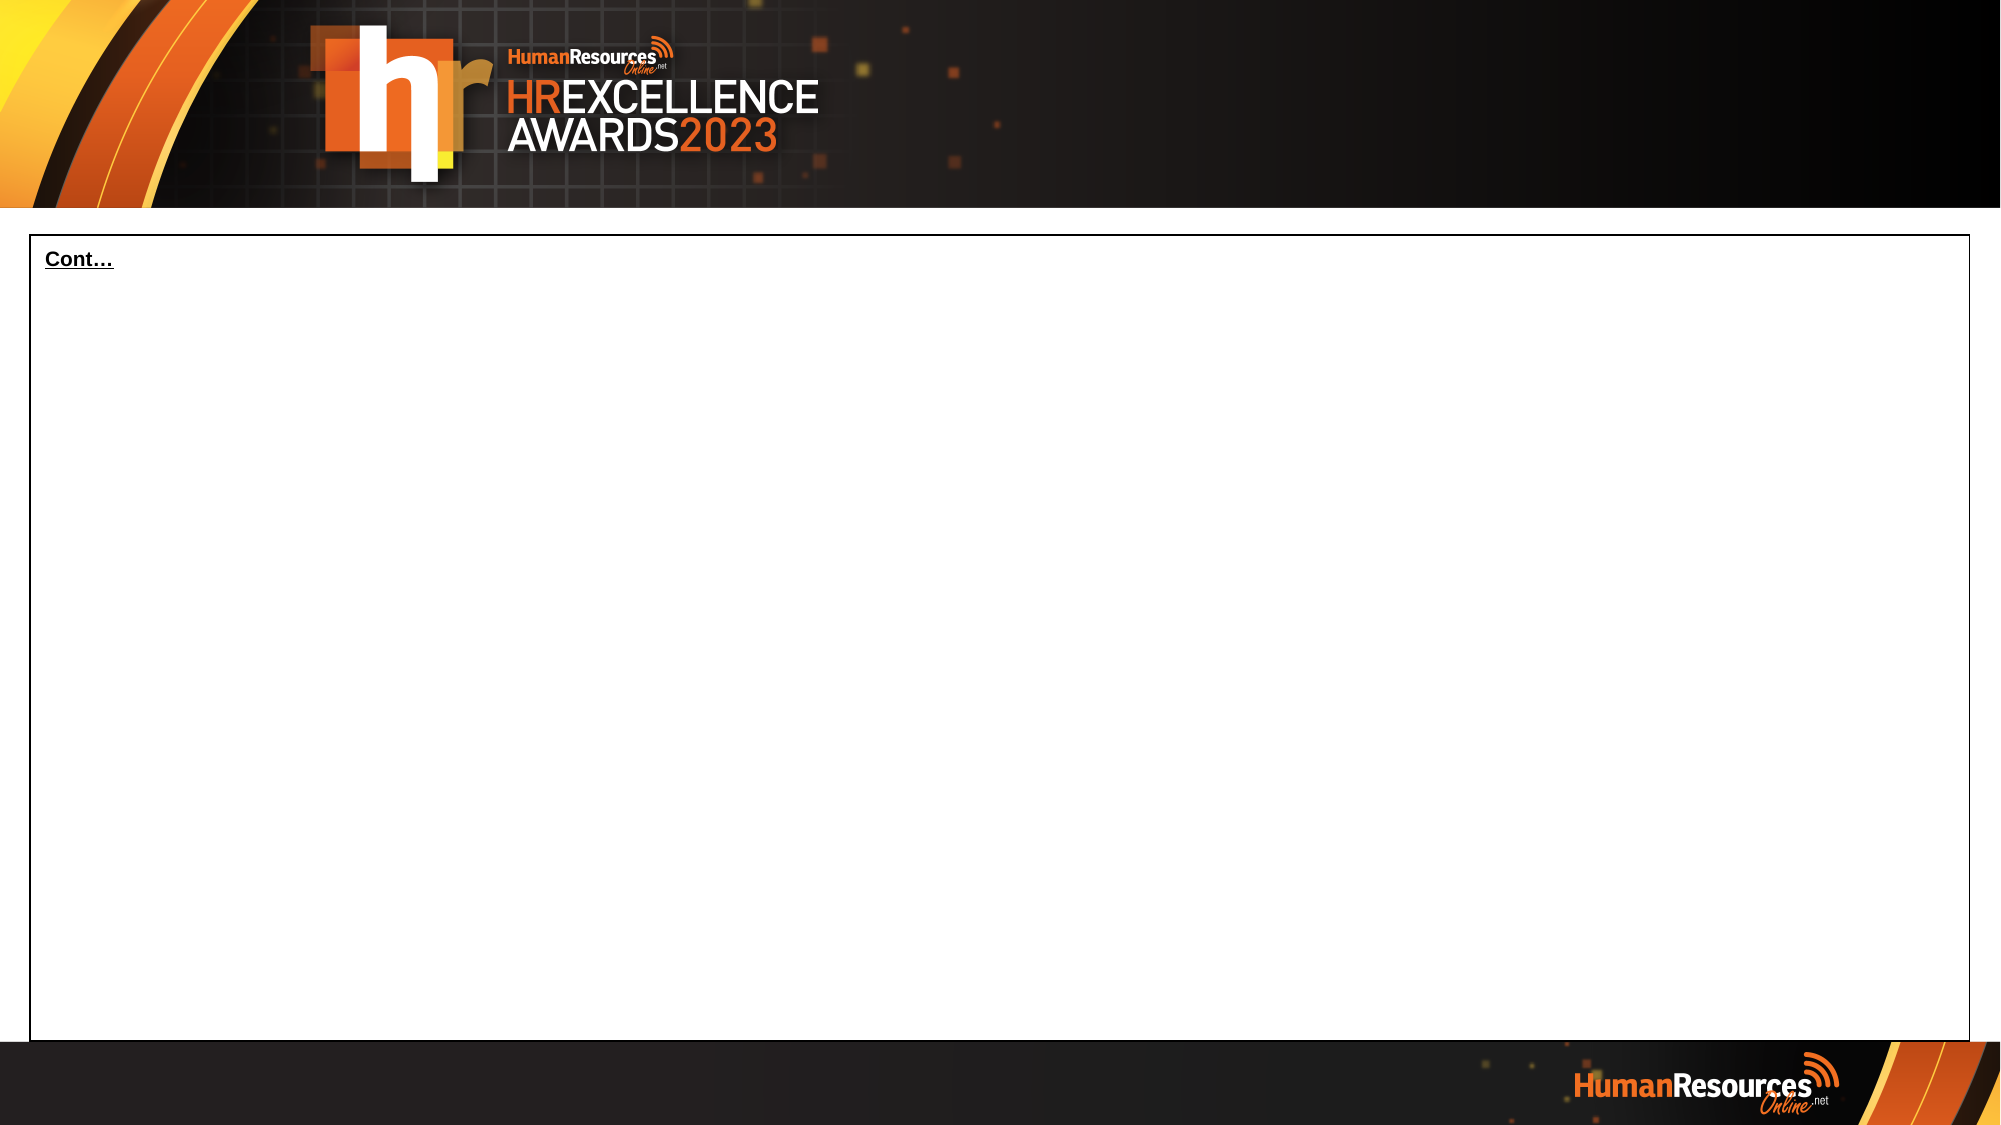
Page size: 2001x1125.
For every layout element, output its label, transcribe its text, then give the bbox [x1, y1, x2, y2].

picture [0, 0, 2001, 1125]
text_box Cont… [30, 234, 1970, 1042]
